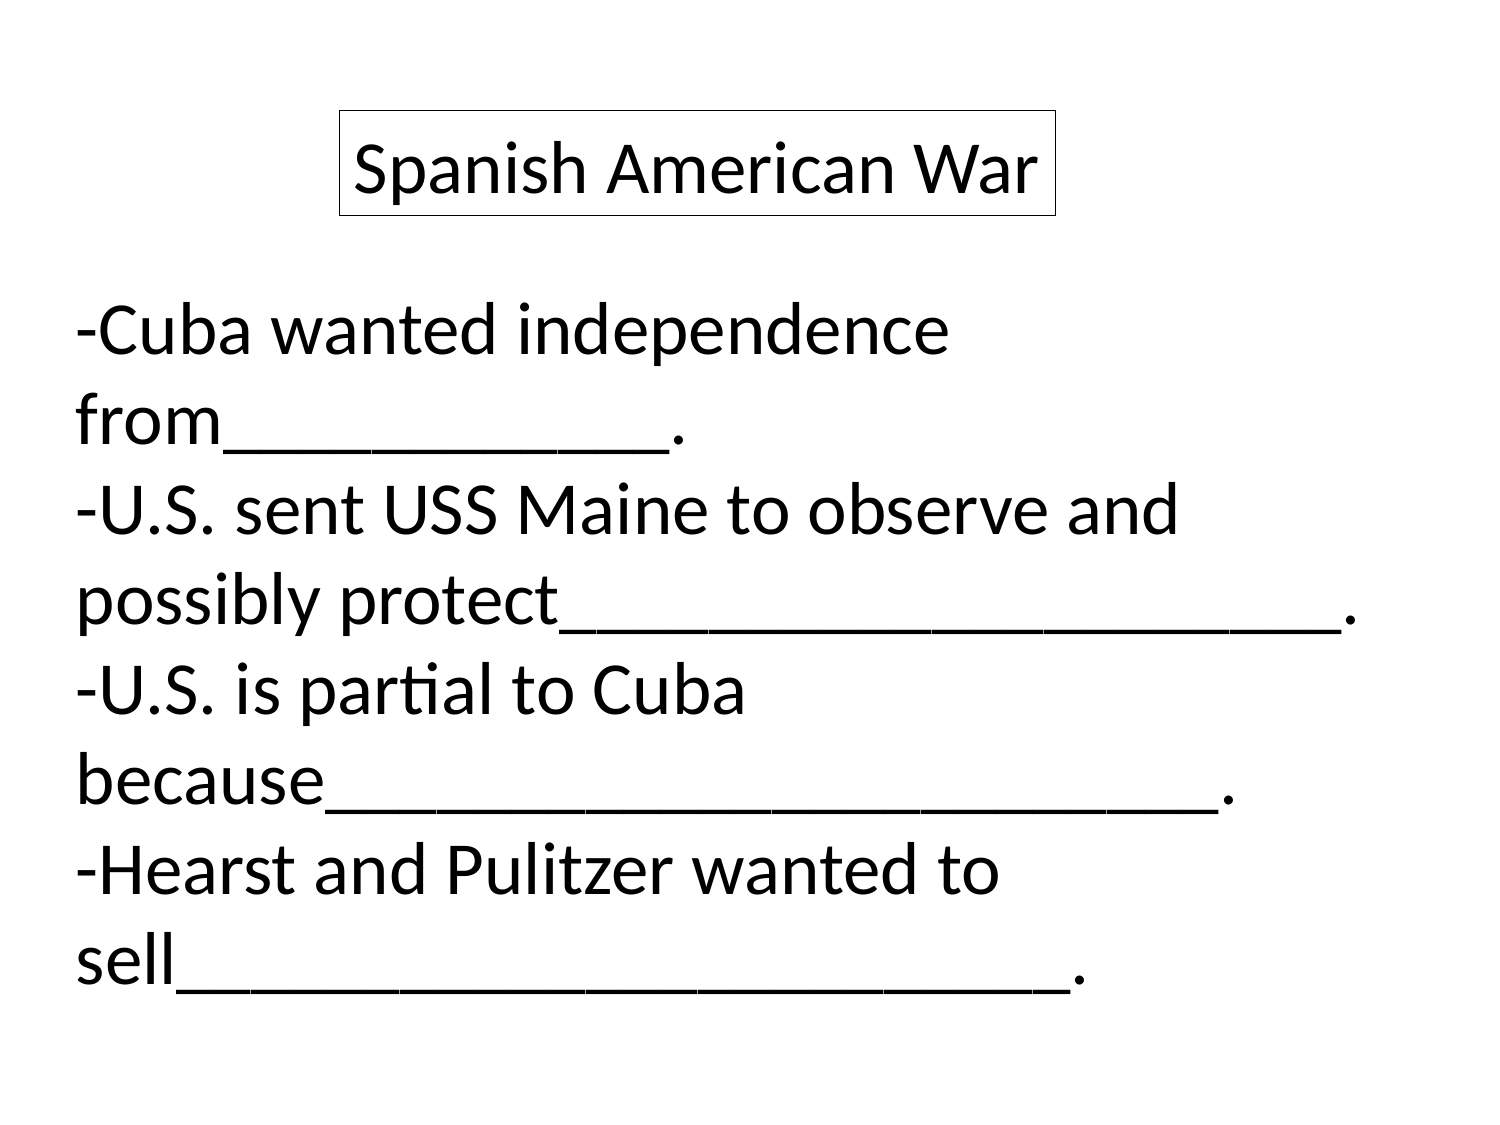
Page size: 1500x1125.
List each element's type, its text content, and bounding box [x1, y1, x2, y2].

text_box -Cuba wanted independence from____________. -U.S. sent USS Maine to observe and possibly protect_____________________. -U.S. is partial to Cuba because________________________. -Hearst and Pulitzer wanted to sell________________________. [61, 272, 1392, 1007]
text_box Spanish American War [339, 110, 1056, 216]
